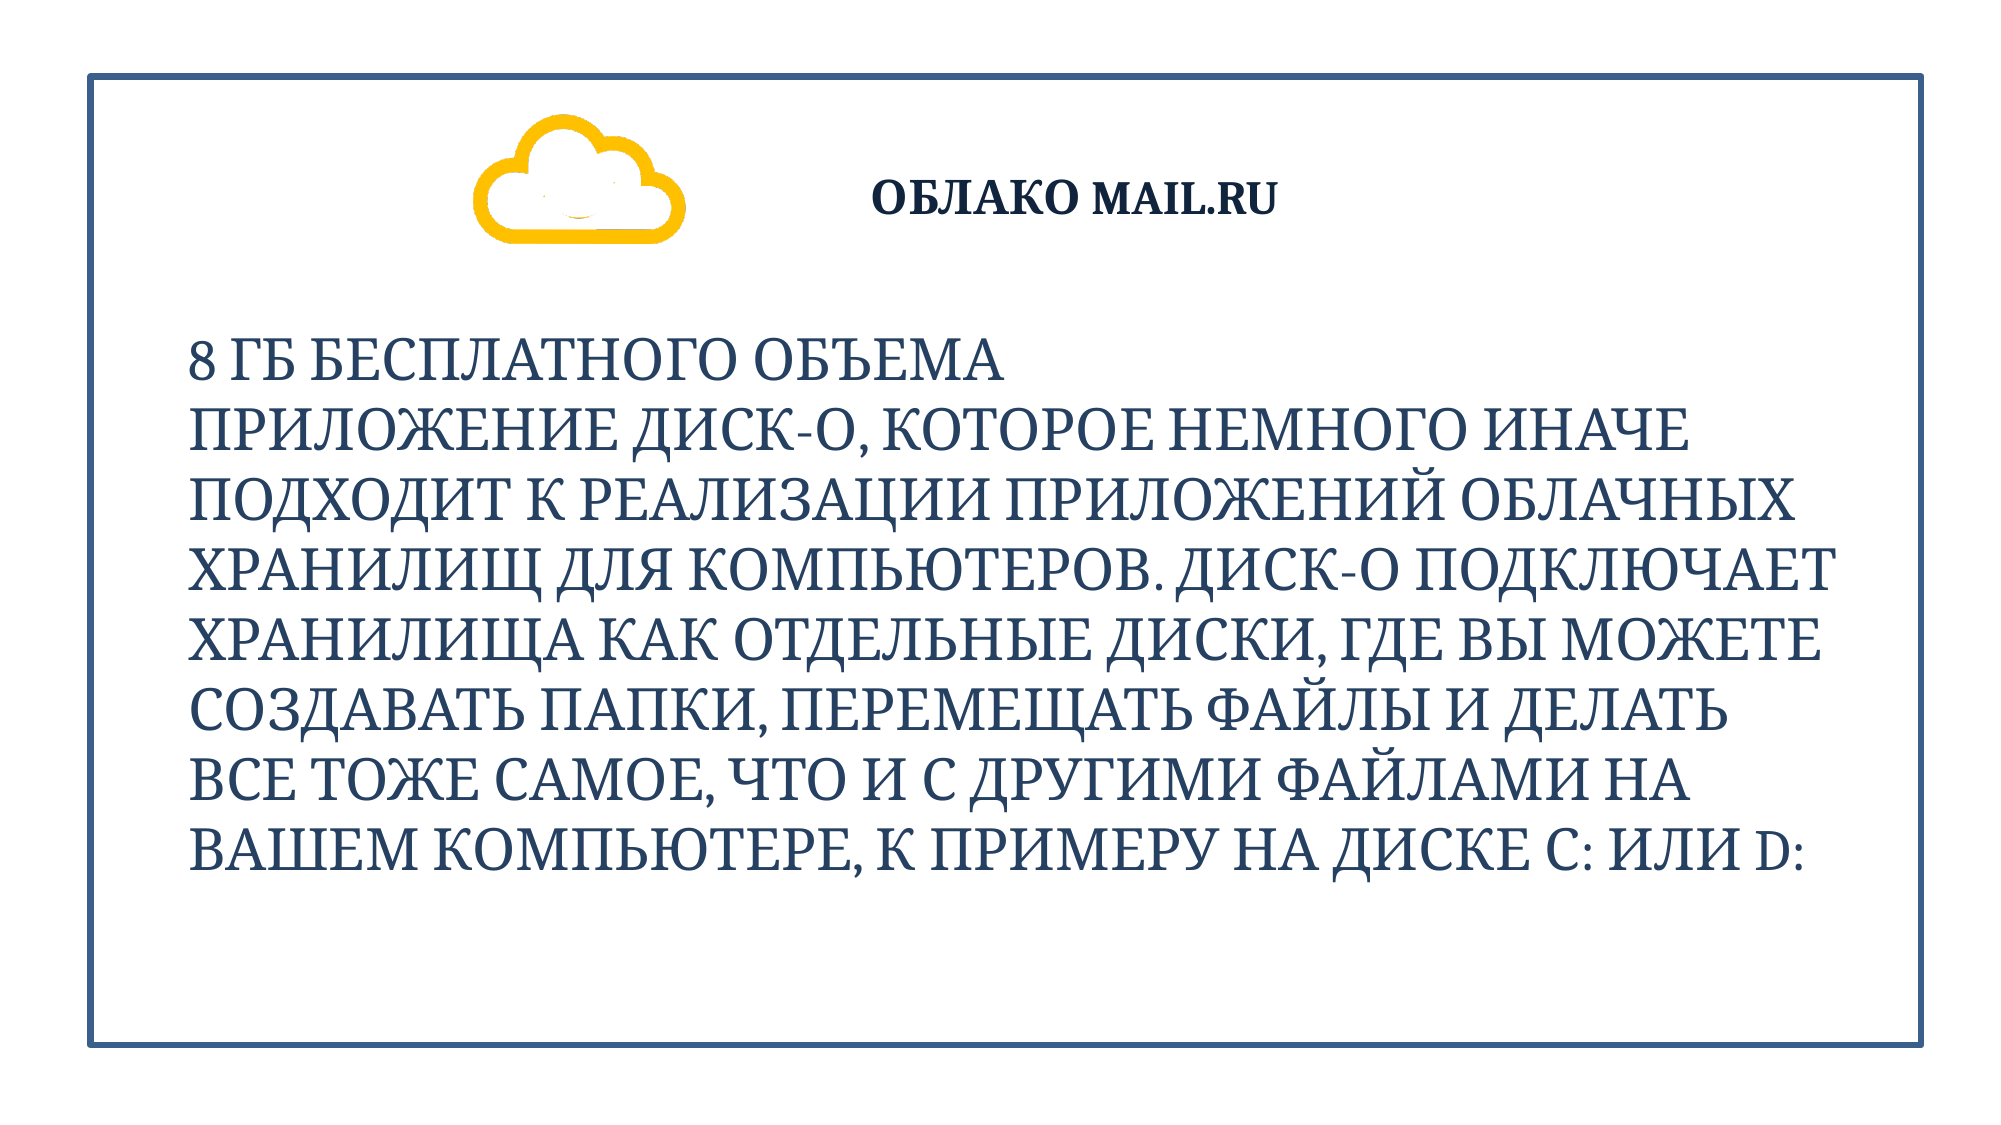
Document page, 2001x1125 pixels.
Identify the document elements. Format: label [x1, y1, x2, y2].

text_box [88, 74, 1923, 1047]
text_box [468, 68, 690, 290]
